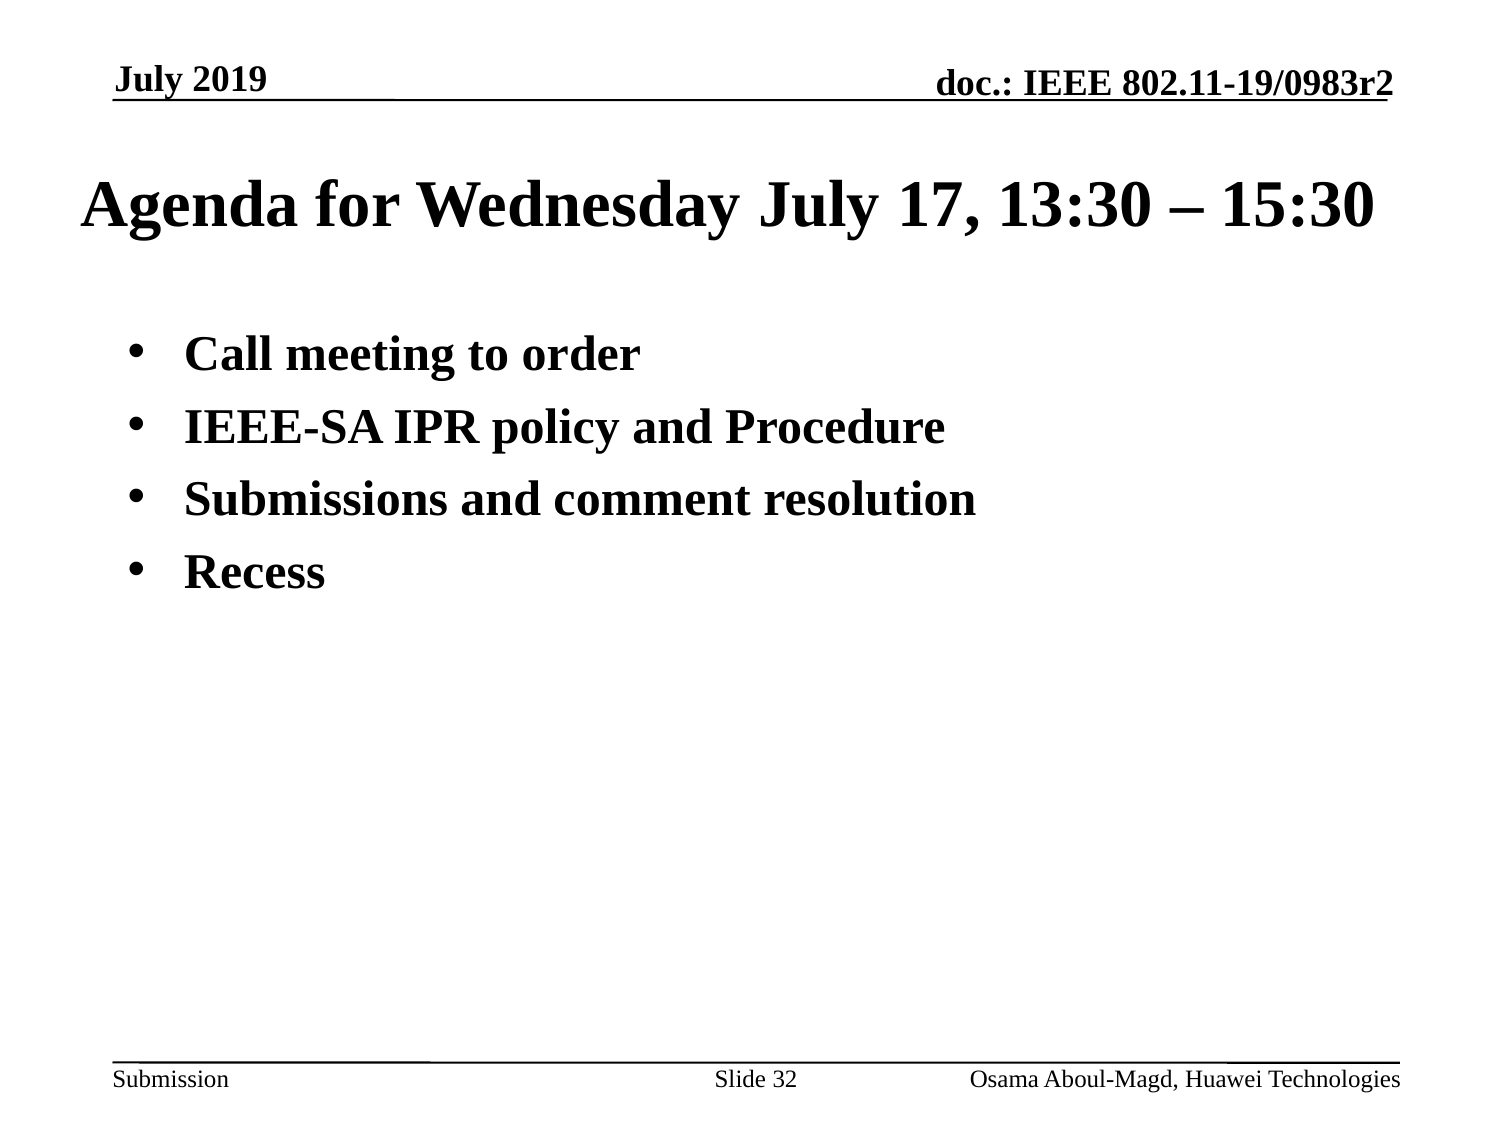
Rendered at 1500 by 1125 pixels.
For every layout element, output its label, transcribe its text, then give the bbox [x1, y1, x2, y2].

slide_number Slide 32 [712, 1061, 800, 1123]
list Call meeting to order IEEE-SA IPR policy and Procedure Submissions and comment resolution Recess [112, 324, 1388, 1000]
footer Osama Aboul-Magd, Huawei Technologies [878, 1061, 1402, 1093]
title Agenda for Wednesday July 17, 13:30 – 15:30 [24, 112, 1451, 288]
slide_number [114, 54, 423, 100]
